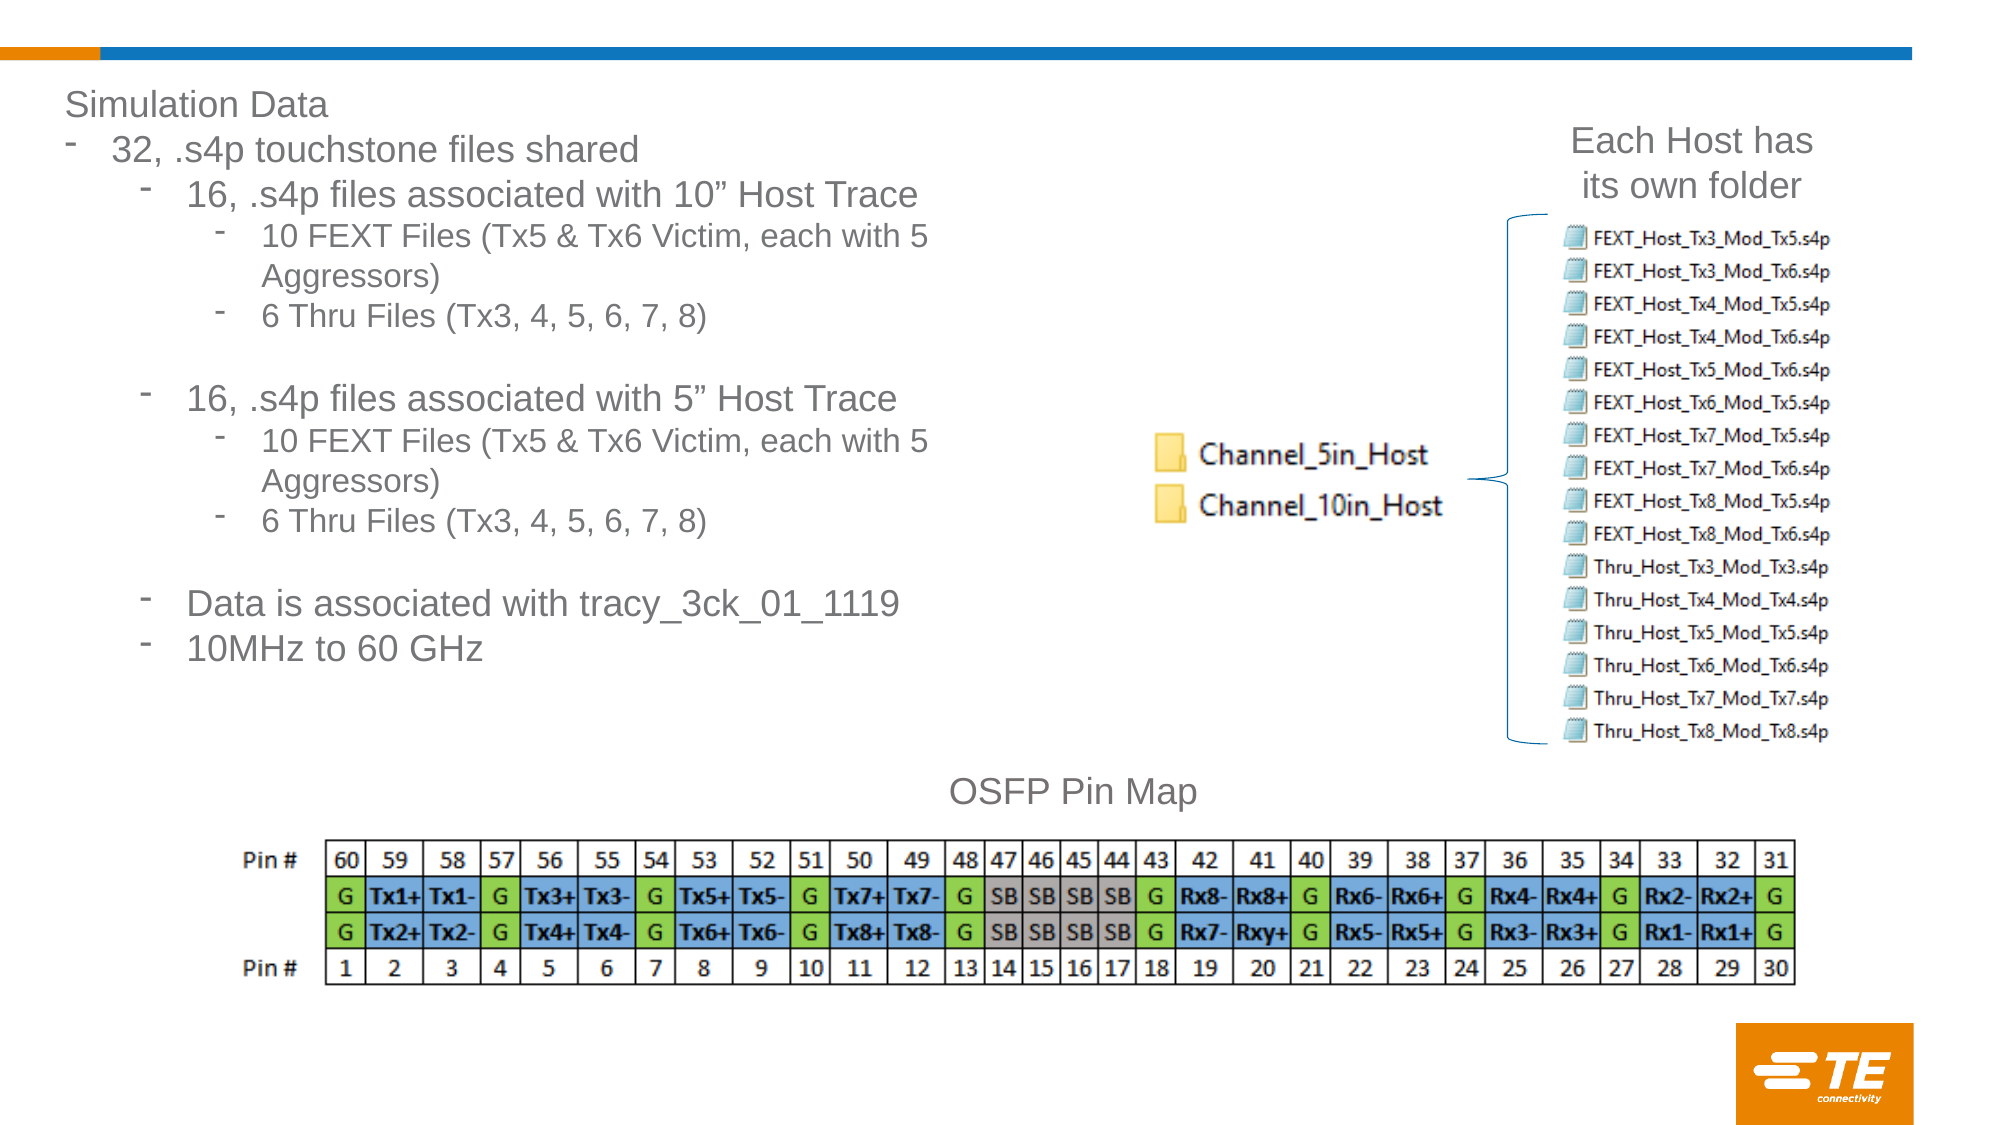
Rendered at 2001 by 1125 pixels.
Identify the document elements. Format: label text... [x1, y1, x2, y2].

picture [1550, 214, 1865, 760]
text_box [1477, 213, 1548, 745]
text_box Each Host has its own folder [1547, 108, 1837, 213]
picture [1736, 1023, 1914, 1125]
picture [1134, 424, 1477, 531]
text_box OSFP Pin Map [933, 759, 1231, 820]
text_box Simulation Data 32, .s4p touchstone files shared 16, .s4p files associated with 10” Host Trace 10 FEXT Files (Tx5 & Tx6 Victim, each with 5 Aggressors) 6 Thru Files (Tx3, 4, 5, 6, 7, 8) 16, .s4p files associated with 5” Host Trace 10 FEXT Files (Tx5 & Tx6 Victim, each with 5 Aggressors) 6 Thru Files (Tx3, 4, 5, 6, 7, 8) Data is associated with tracy_3ck_01_1119 10MHz to 60 GHz [49, 72, 1037, 677]
picture [230, 820, 1814, 1001]
